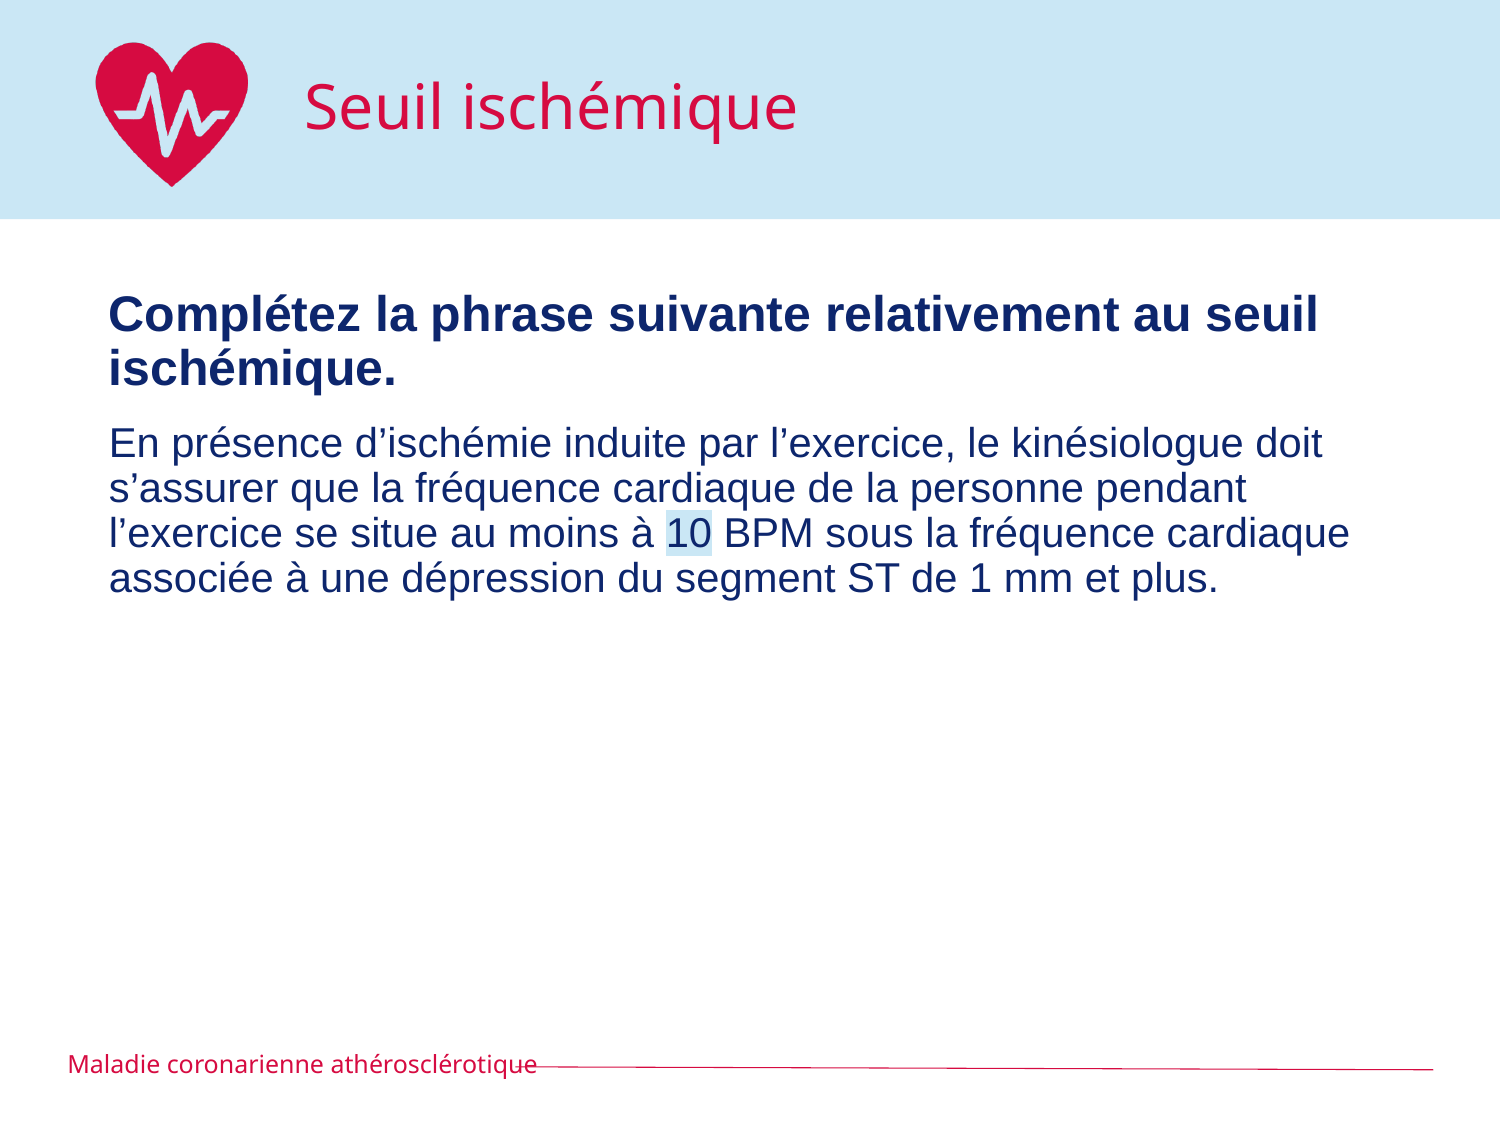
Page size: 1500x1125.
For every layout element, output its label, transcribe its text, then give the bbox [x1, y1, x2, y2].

text_box Complétez la phrase suivante relativement au seuil ischémique. En présence d’ischémie induite par l’exercice, le kinésiologue doit s’assurer que la fréquence cardiaque de la personne pendant l’exercice se situe au moins à 10 BPM sous la fréquence cardiaque associée à une dépression du segment ST de 1 mm et plus. [93, 273, 1397, 705]
picture [64, 7, 279, 222]
title Seuil ischémique [289, 59, 1397, 160]
